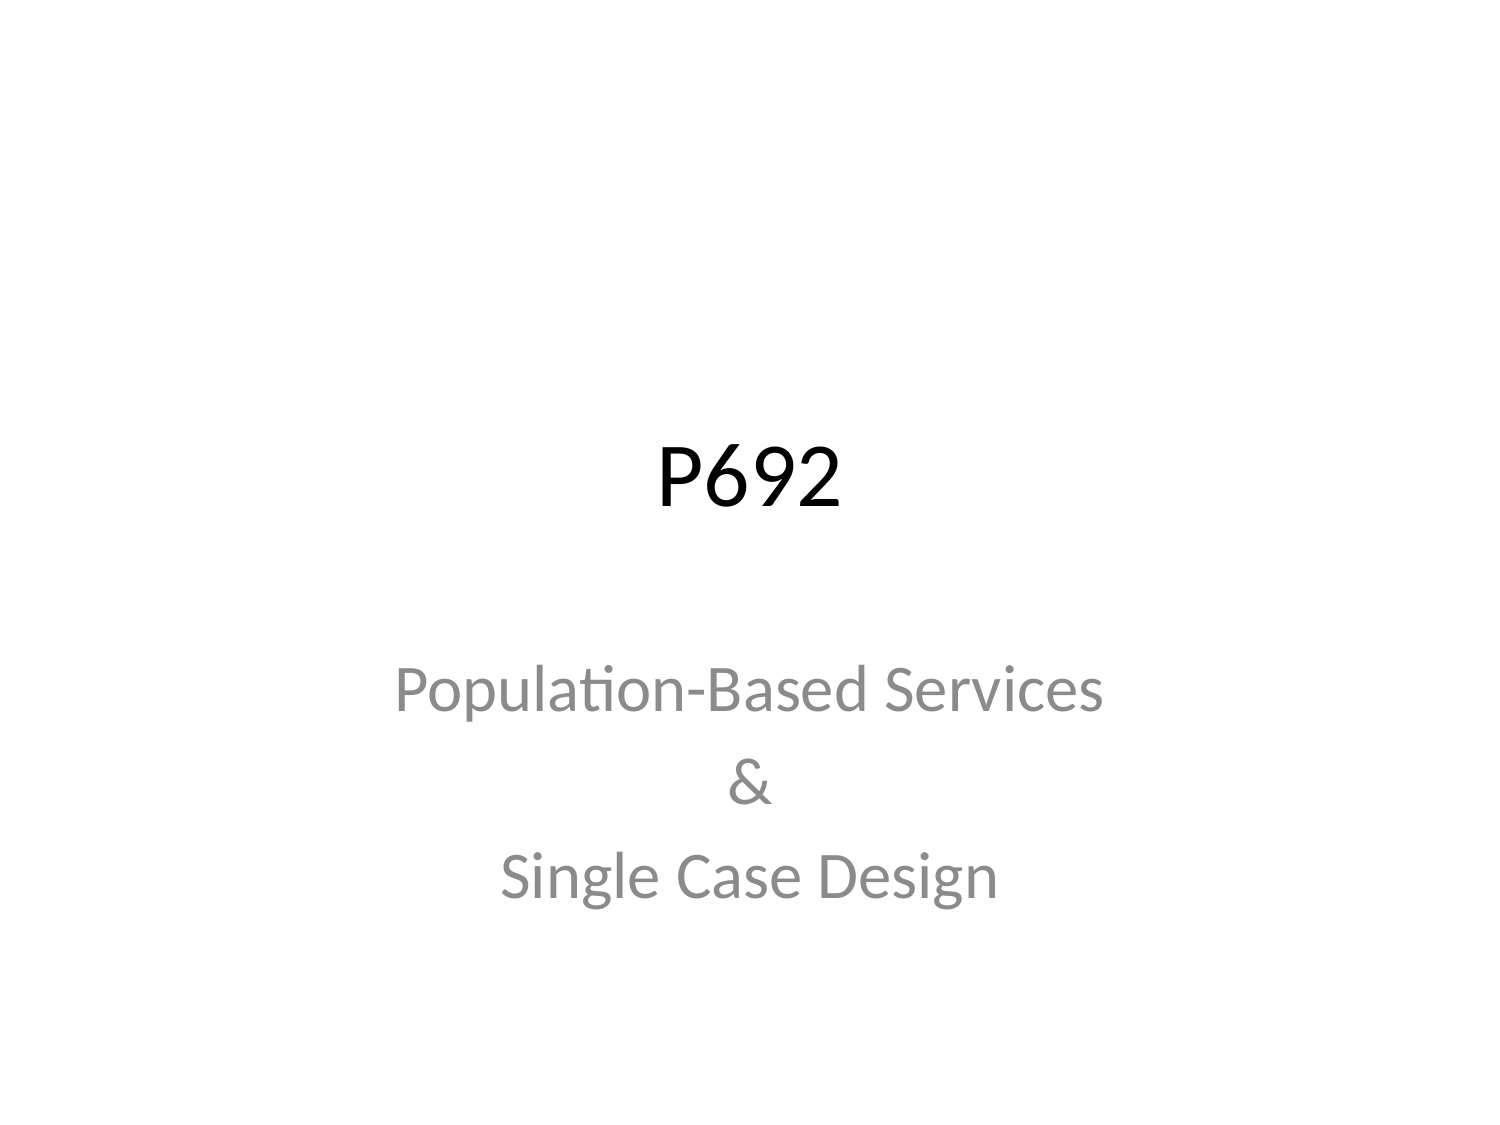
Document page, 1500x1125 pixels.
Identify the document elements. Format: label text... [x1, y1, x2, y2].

subtitle Population-Based Services & Single Case Design [225, 637, 1275, 925]
title P692 [112, 349, 1388, 591]
